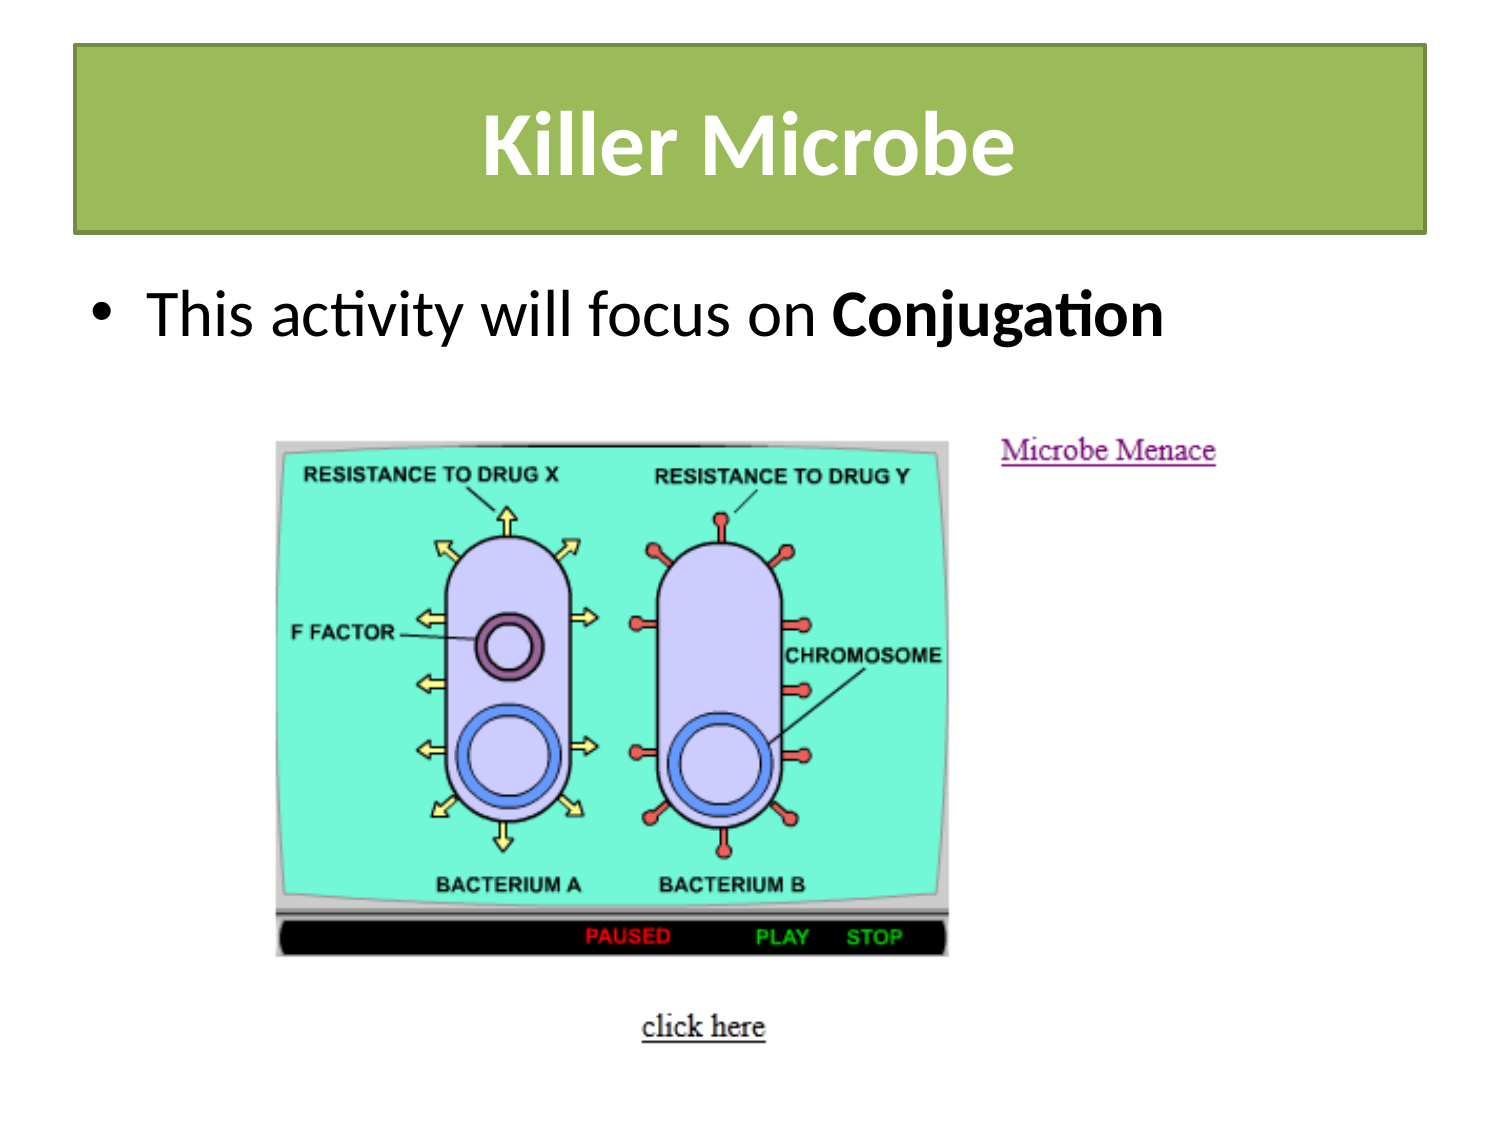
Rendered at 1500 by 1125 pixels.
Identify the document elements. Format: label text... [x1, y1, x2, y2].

list This activity will focus on Conjugation [75, 262, 1425, 1005]
title Killer Microbe [73, 43, 1427, 235]
picture [249, 396, 1279, 1114]
